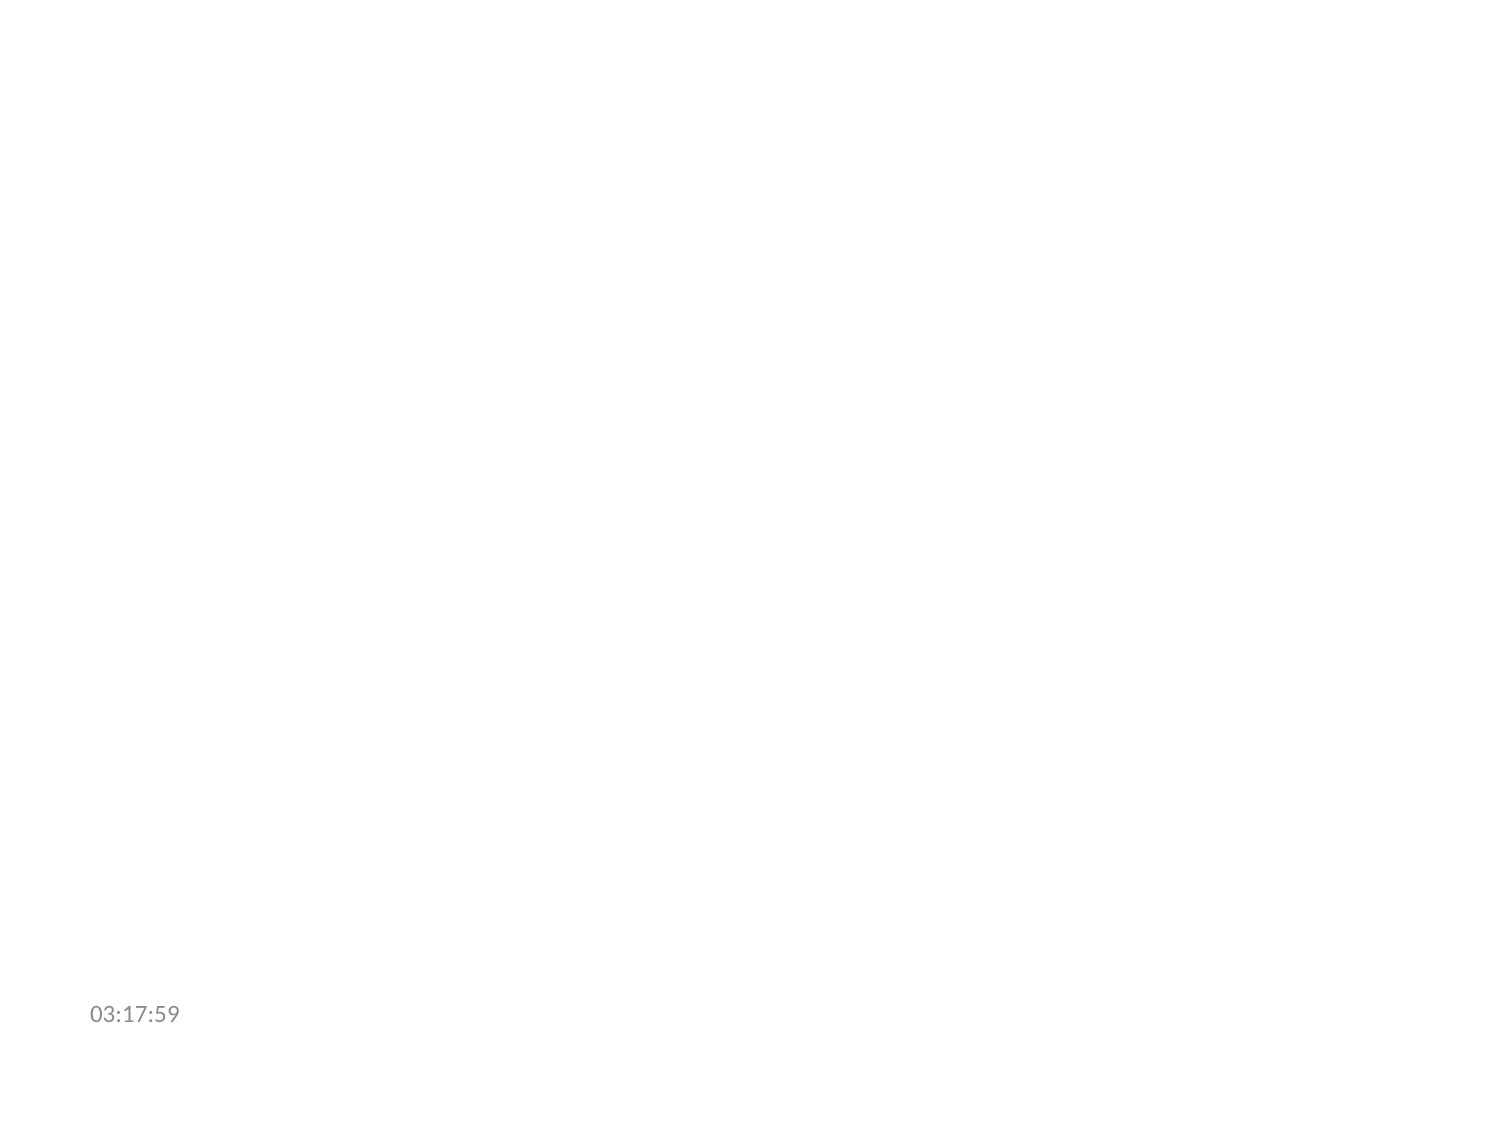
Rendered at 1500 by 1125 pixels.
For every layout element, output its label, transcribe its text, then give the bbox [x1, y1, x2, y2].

text_box 15:35:09 [75, 982, 425, 1043]
